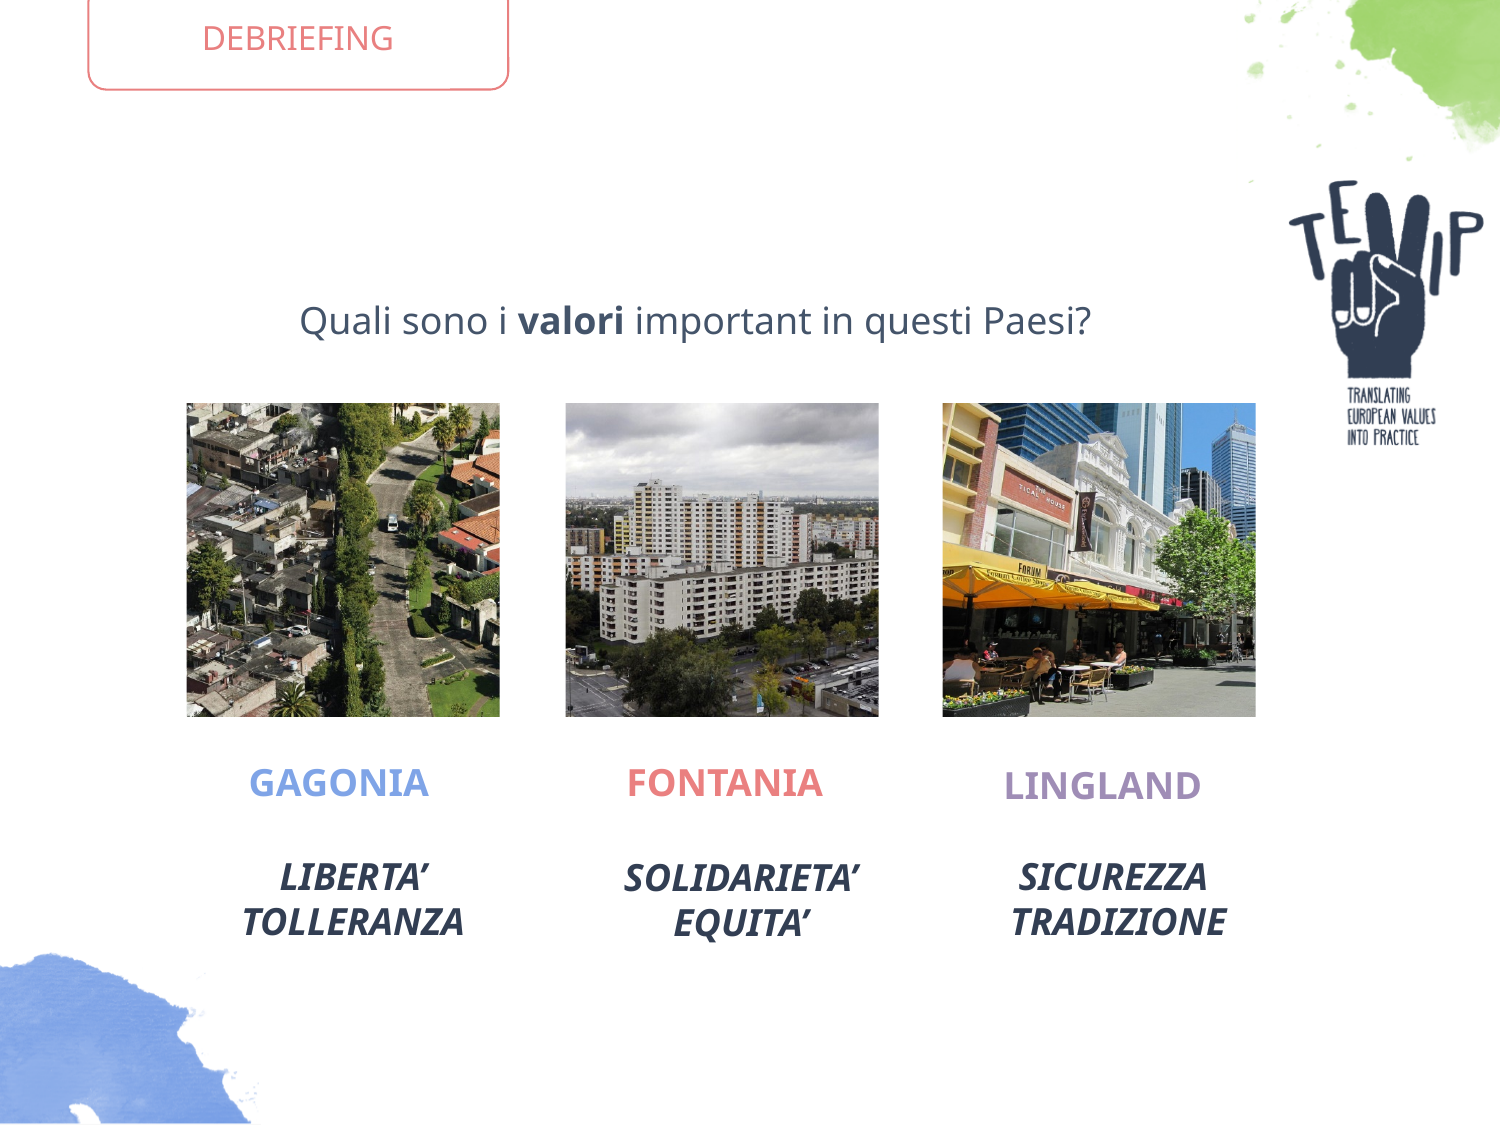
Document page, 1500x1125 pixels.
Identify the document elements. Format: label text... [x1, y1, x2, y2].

text_box GAGONIA [182, 751, 496, 812]
picture [942, 403, 1256, 717]
text_box SOLIDARIETA’ EQUITA’ [565, 846, 916, 952]
picture [565, 403, 879, 717]
picture [1213, 0, 1500, 463]
text_box Quali sono i valori important in questi Paesi? [118, 289, 1273, 350]
text_box LIBERTA’ TOLLERANZA [197, 845, 509, 951]
text_box DEBRIEFING [88, 0, 509, 90]
picture [186, 403, 500, 717]
text_box LINGLAND [975, 754, 1231, 815]
picture [0, 946, 261, 1125]
text_box SICUREZZA TRADIZIONE [963, 845, 1273, 951]
text_box FONTANIA [596, 751, 854, 812]
